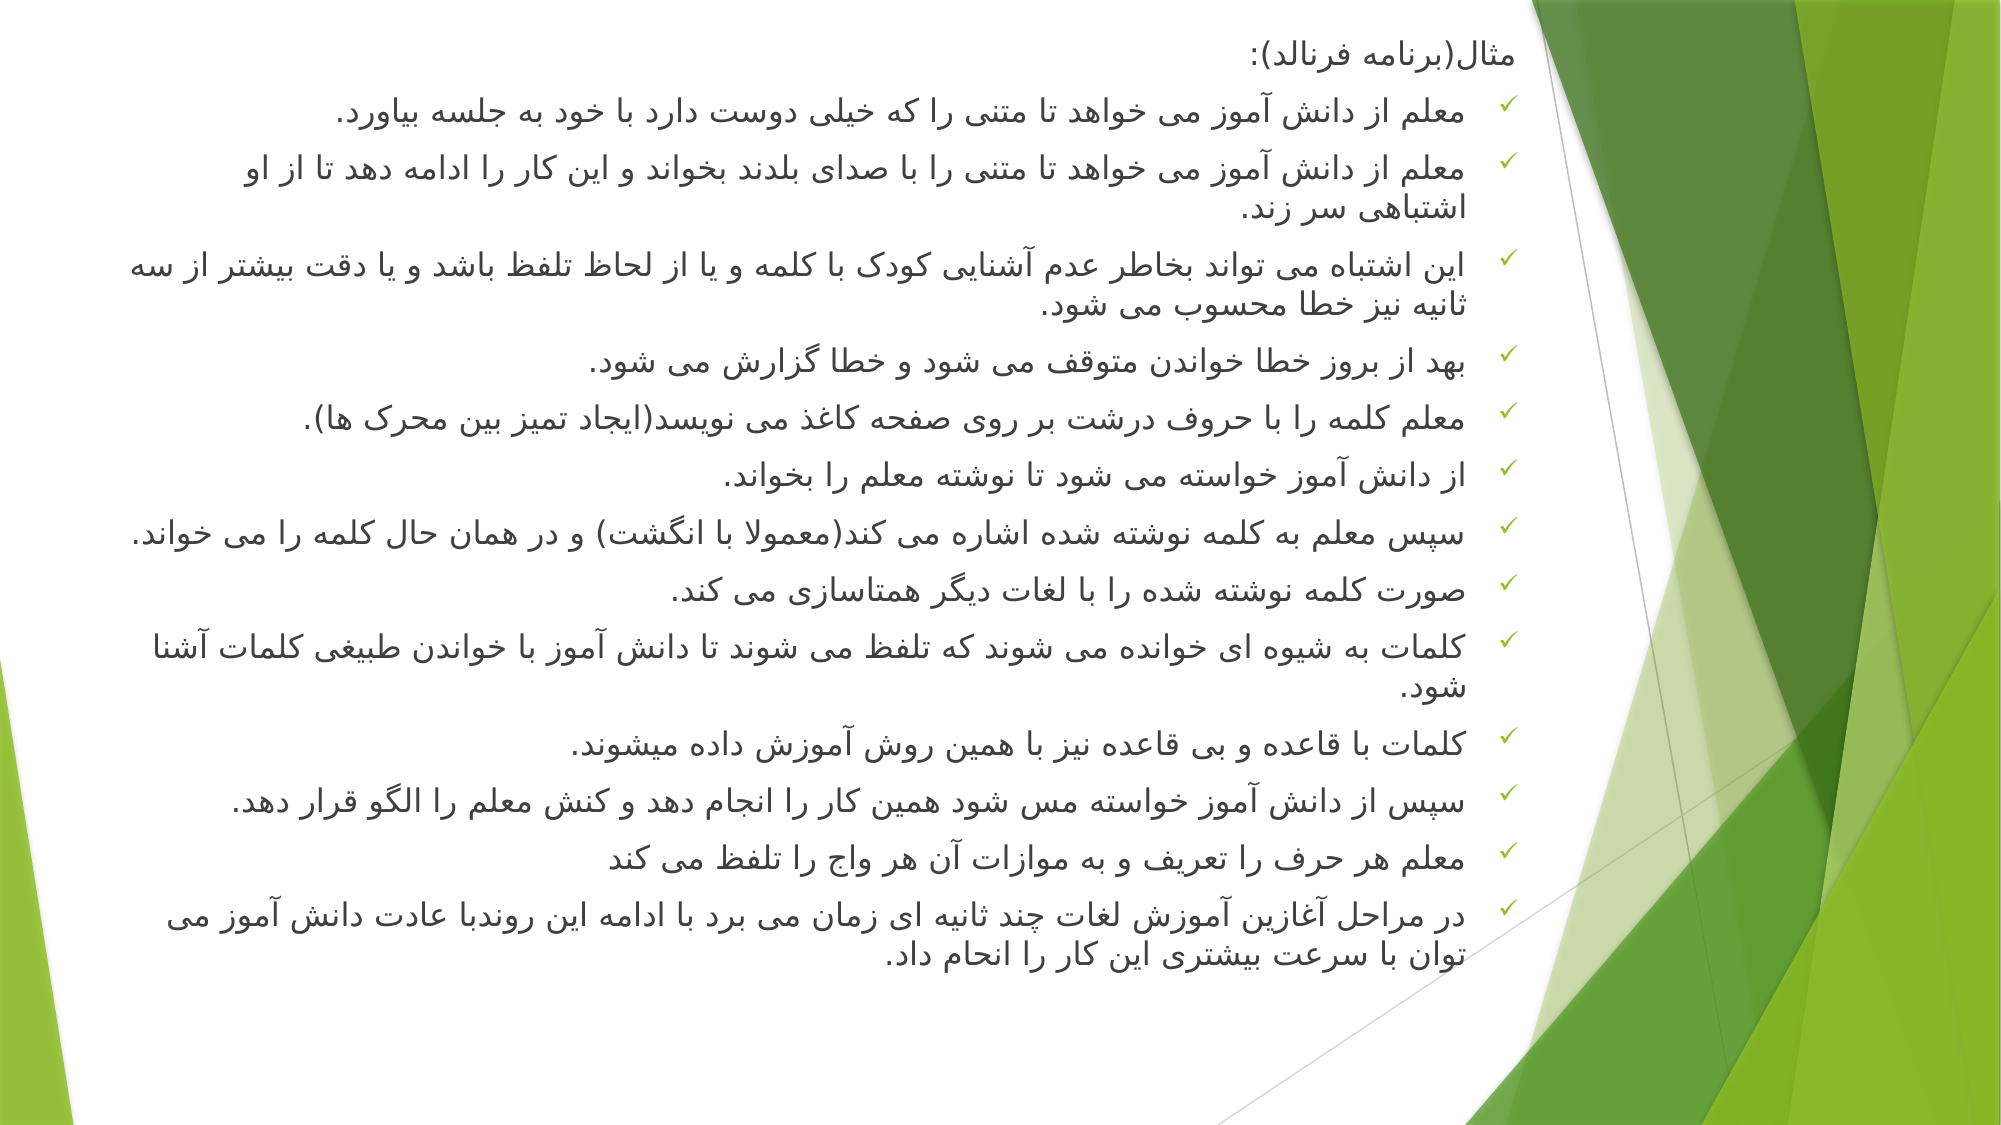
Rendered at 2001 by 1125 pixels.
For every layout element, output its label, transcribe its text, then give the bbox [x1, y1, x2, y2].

list مثال(برنامه فرنالد): معلم از دانش آموز می خواهد تا متنی را که خیلی دوست دارد با خود به جلسه بیاورد. معلم از دانش آموز می خواهد تا متنی را با صدای بلدند بخواند و این کار را ادامه دهد تا از او اشتباهی سر زند. این اشتباه می تواند بخاطر عدم آشنایی کودک با کلمه و یا از لحاظ تلفظ باشد و یا دقت بیشتر از سه ثانیه نیز خطا محسوب می شود. بهد از بروز خطا خواندن متوقف می شود و خطا گزارش می شود. معلم کلمه را با حروف درشت بر روی صفحه کاغذ می نویسد(ایجاد تمیز بین محرک ها). از دانش آموز خواسته می شود تا نوشته معلم را بخواند. سپس معلم به کلمه نوشته شده اشاره می کند(معمولا با انگشت) و در همان حال کلمه را می خواند. صورت کلمه نوشته شده را با لغات دیگر همتاسازی می کند. کلمات به شیوه ای خوانده می شوند که تلفظ می شوند تا دانش آموز با خواندن طبیغی کلمات آشنا شود. کلمات با قاعده و بی قاعده نیز با همین روش آموزش داده میشوند. سپس از دانش آموز خواسته مس شود همین کار را انجام دهد و کنش معلم را الگو قرار دهد. معلم هر حرف را تعریف و به موازات آن هر واج را تلفظ می کند در مراحل آغازین آموزش لغات چند ثانیه ای زمان می برد با ادامه این روندبا عادت دانش آموز می توان با سرعت بیشتری این کار را انحام داد. [111, 25, 1532, 991]
